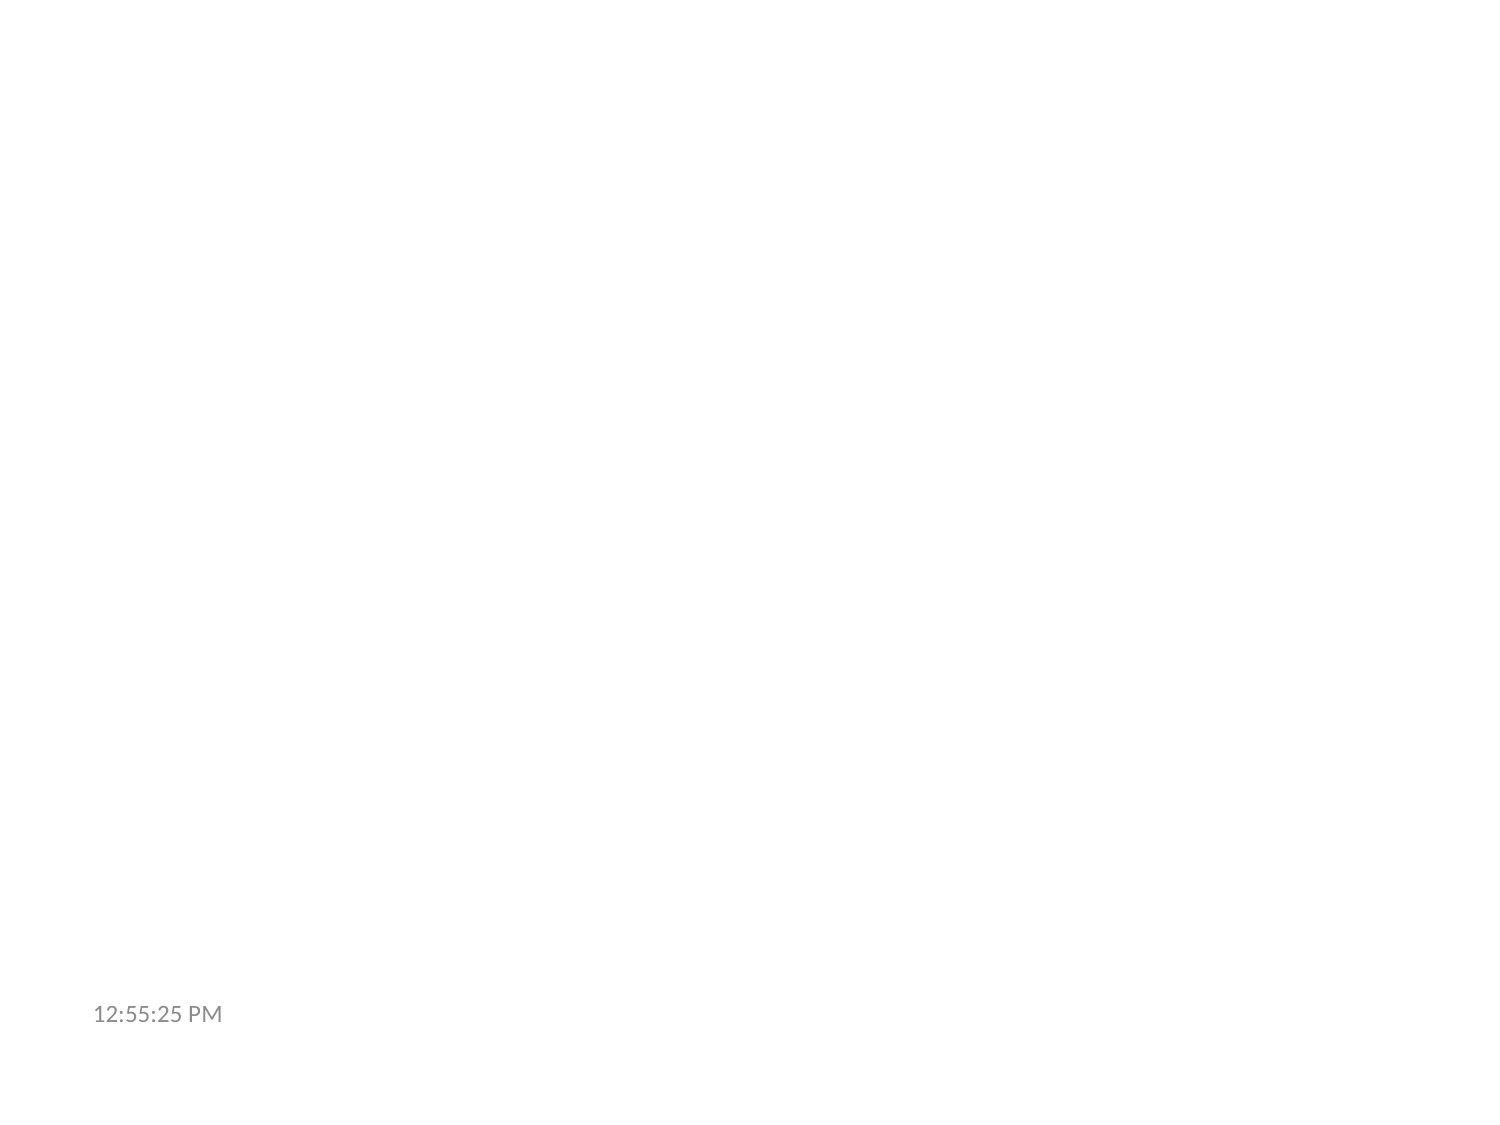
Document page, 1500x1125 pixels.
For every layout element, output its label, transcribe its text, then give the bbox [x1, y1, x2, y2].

text_box 3:35:09 PM [77, 982, 428, 1043]
